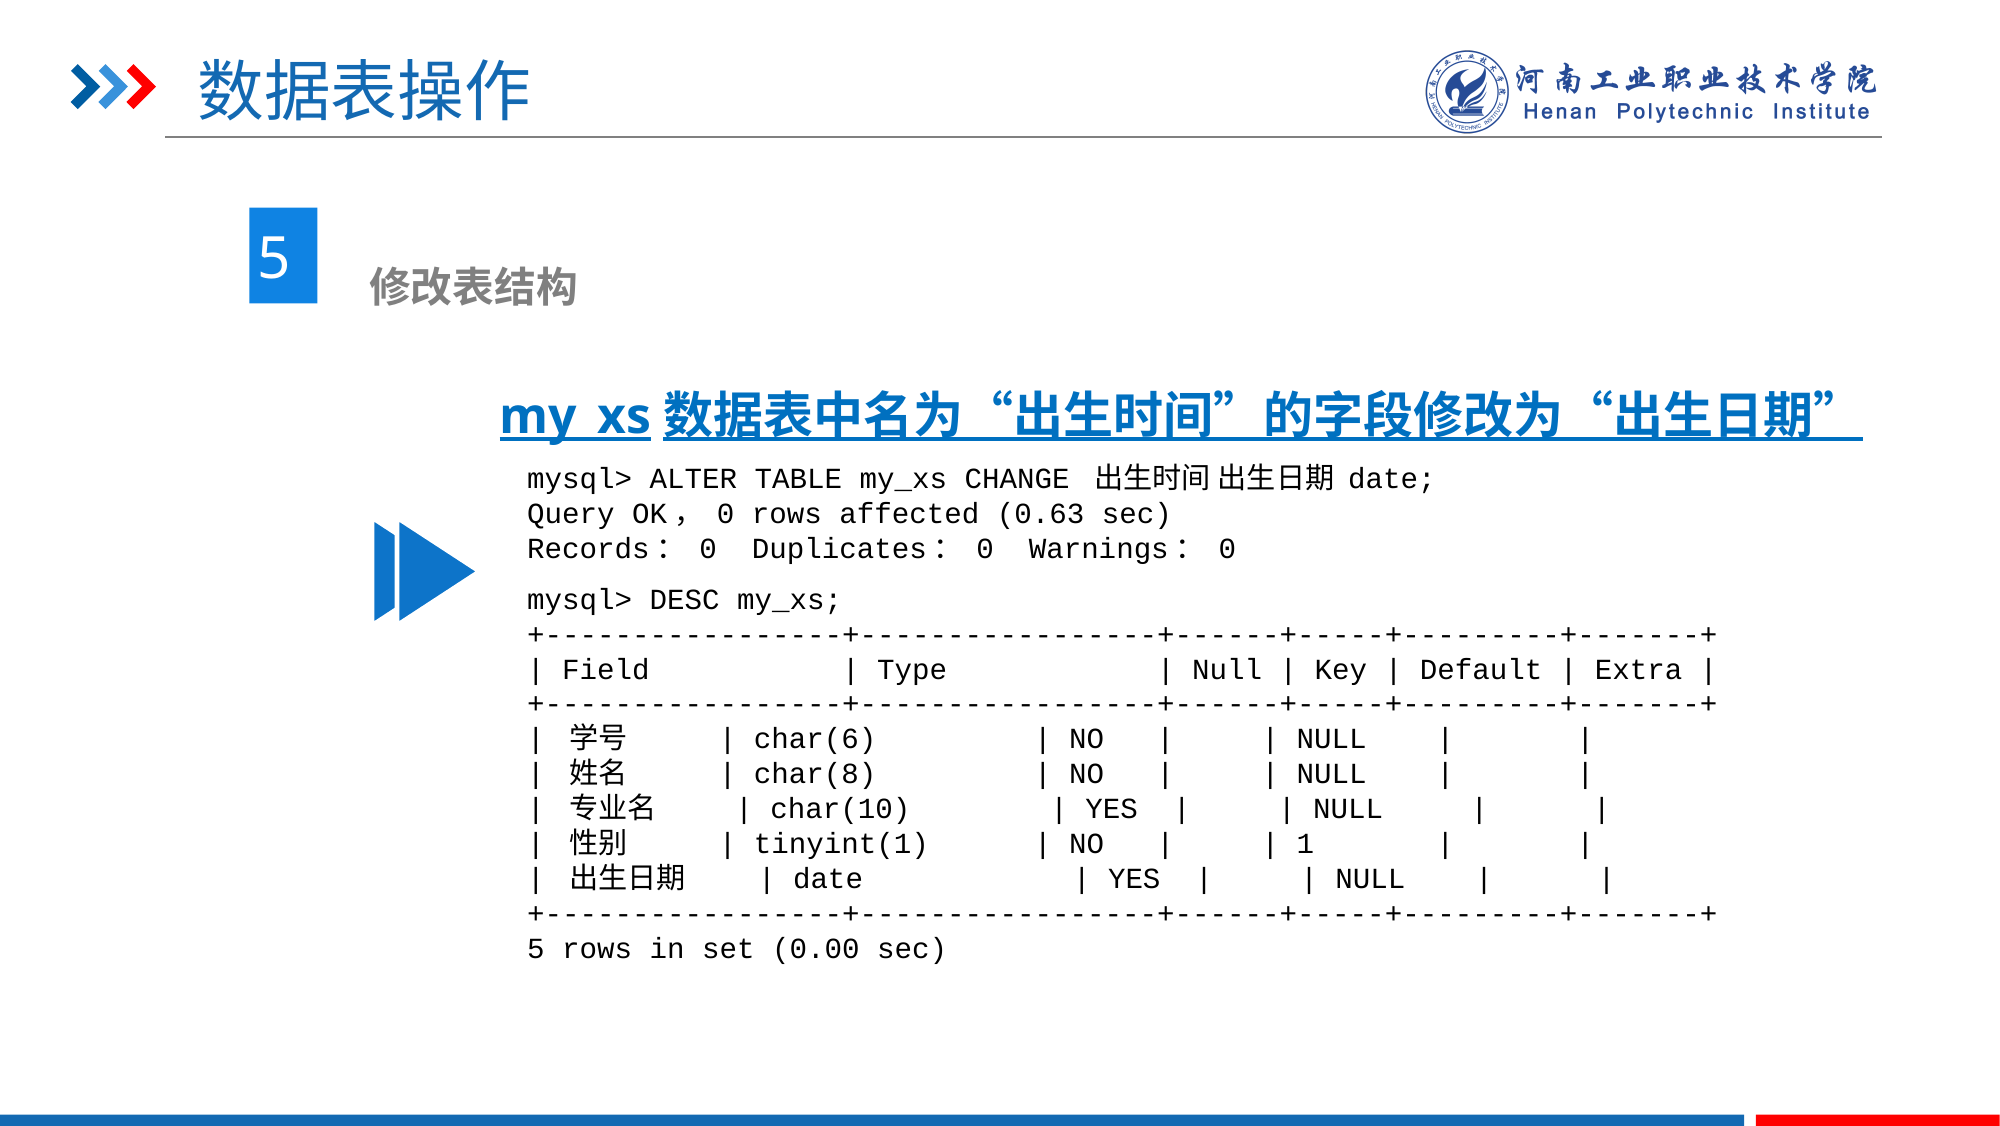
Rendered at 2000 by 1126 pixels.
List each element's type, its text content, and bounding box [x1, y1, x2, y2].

title 数据表操作 [177, 25, 952, 153]
picture [1407, 46, 1882, 140]
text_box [249, 207, 318, 304]
text_box 修改表结构 [319, 245, 1092, 380]
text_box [371, 517, 469, 626]
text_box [474, 375, 1863, 977]
